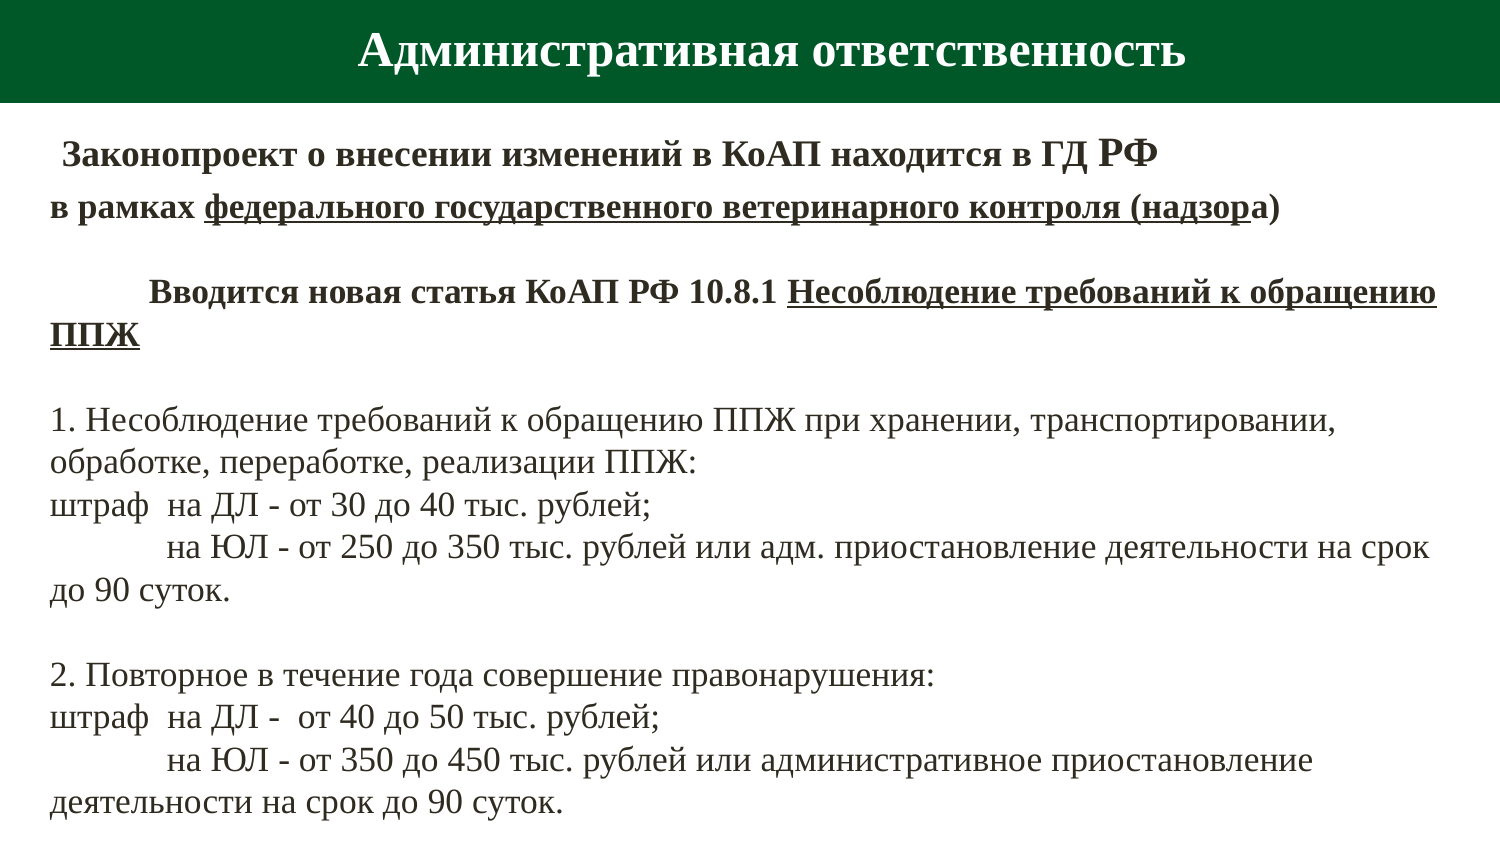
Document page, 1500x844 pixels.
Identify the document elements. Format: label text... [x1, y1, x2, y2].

text_box Законопроект о внесении изменений в КоАП находится в ГД РФ [46, 117, 1383, 182]
text_box Административная ответственность [122, 11, 1422, 82]
text_box в рамках федерального государственного ветеринарного контроля (надзора) Вводится новая статья КоАП РФ 10.8.1 Несоблюдение требований к обращению ППЖ 1. Несоблюдение требований к обращению ППЖ при хранении, транспортировании, обработке, переработке, реализации ППЖ: штраф на ДЛ - от 30 до 40 тыс. рублей; на ЮЛ - от 250 до 350 тыс. рублей или адм. приостановление деятельности на срок до 90 суток. 2. Повторное в течение года совершение правонарушения: штраф на ДЛ - от 40 до 50 тыс. рублей; на ЮЛ - от 350 до 450 тыс. рублей или административное приостановление деятельности на срок до 90 суток. [35, 175, 1465, 844]
text_box [0, 0, 1500, 105]
